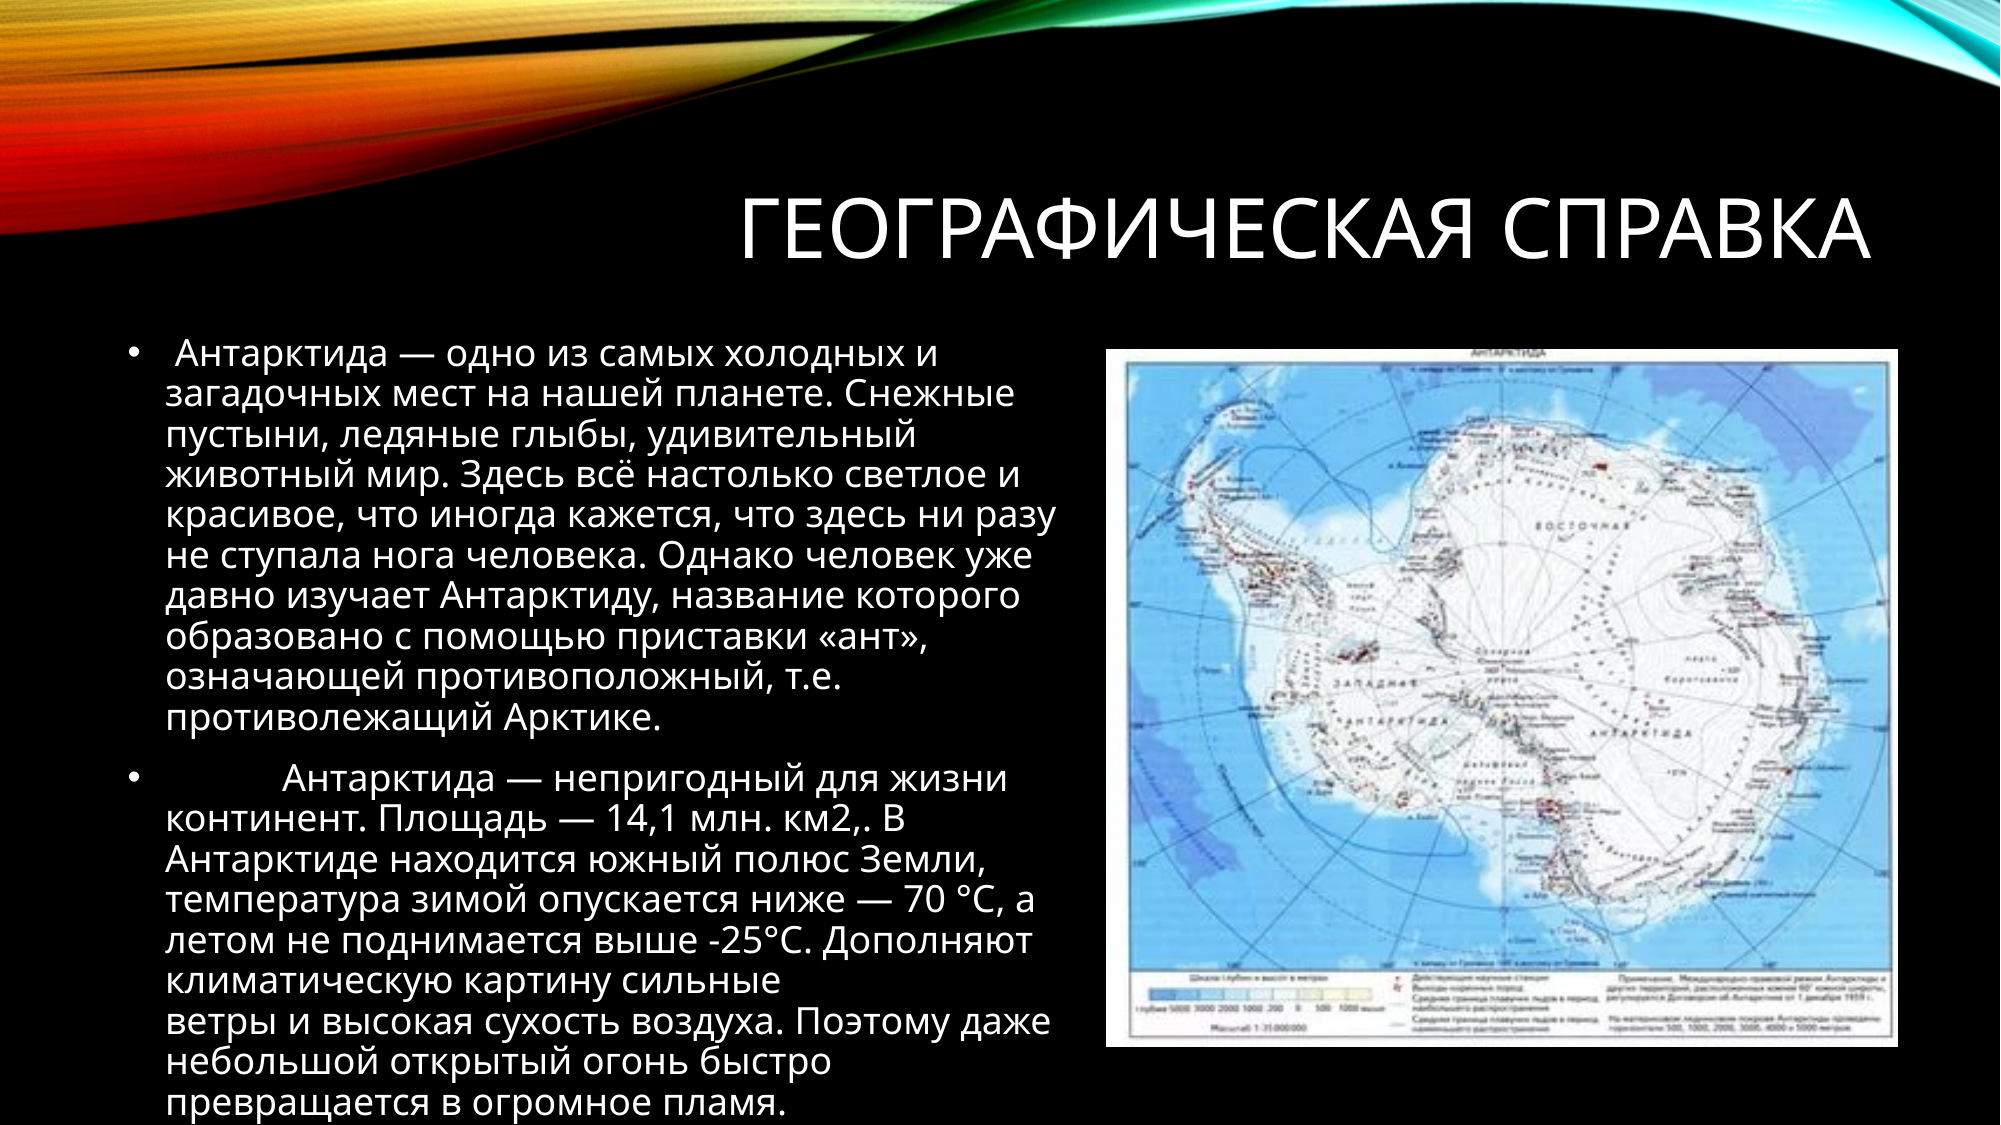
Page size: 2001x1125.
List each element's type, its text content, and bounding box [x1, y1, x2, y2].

picture [1106, 349, 1898, 1048]
title ГЕОГРАФИЧЕСКАЯ СПРАВКА [474, 125, 1888, 338]
picture [0, 0, 2000, 237]
list Антарктида — одно из самых холодных и загадочных мест на нашей планете. Снежные пустыни, ледяные глыбы, удивительный животный мир. Здесь всё настолько светлое и красивое, что иногда кажется, что здесь ни разу не ступала нога человека. Однако человек уже давно изучает Антарктиду, название которого образовано с помощью приставки «ант», означающей противоположный, т.е. противолежащий Арктике. Антарктида — непригодный для жизни континент. Площадь — 14,1 млн. км2,. В Антарктиде находится южный полюс Земли, температура зимой опускается ниже — 70 °C, а летом не поднимается выше -25°C. Дополняют климатическую картину сильные ветры и высокая сухость воздуха. Поэтому даже небольшой открытый огонь быстро превращается в огромное пламя. [112, 326, 1095, 1021]
